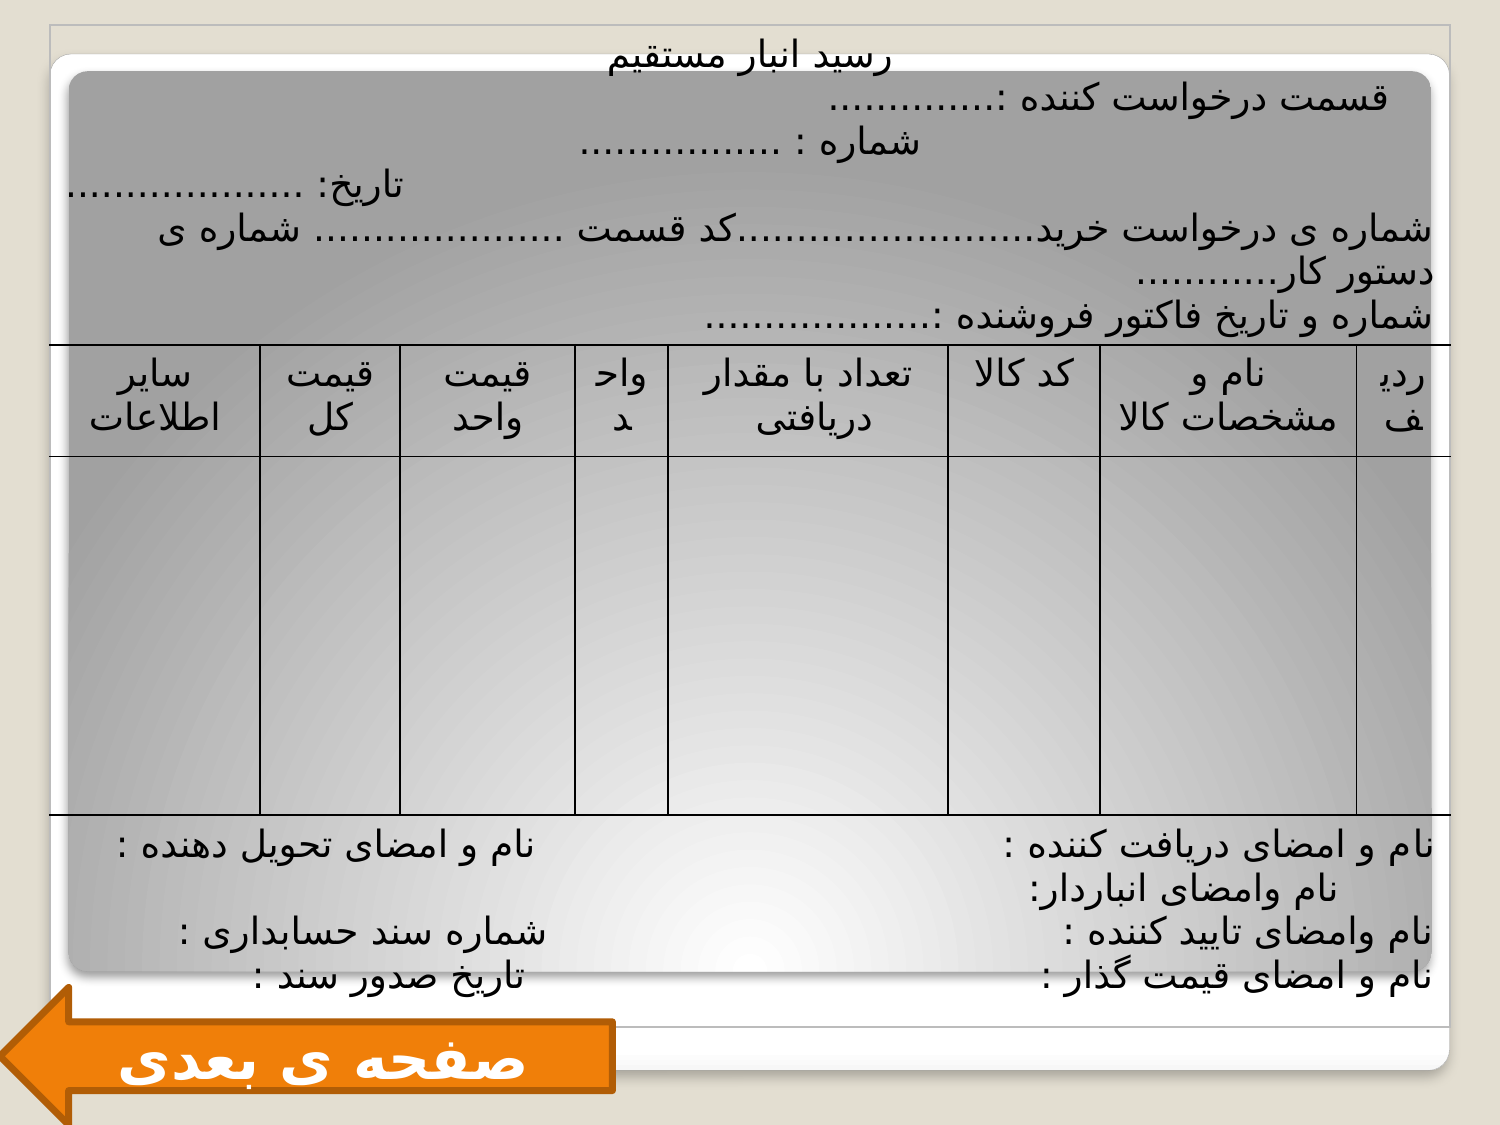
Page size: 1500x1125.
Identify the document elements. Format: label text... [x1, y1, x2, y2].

table_cell ردیف [1357, 346, 1449, 456]
table_cell [669, 457, 947, 814]
table_cell نام و مشخصات کالا [1101, 346, 1356, 456]
table_cell [949, 457, 1099, 814]
table_cell نام و امضای دریافت کننده : نام و امضای تحویل دهنده : نام وامضای انباردار: نام وامضای تایید کننده : شماره سند حسابداری : نام و امضای قیمت گذار : تاریخ صدور سند : [51, 816, 1449, 1026]
text_box صفحه ی بعدی [0, 984, 616, 1125]
table_cell [401, 457, 574, 814]
table_cell قیمت واحد [401, 346, 574, 456]
table_cell [576, 457, 667, 814]
table_cell سایر اطلاعات [51, 346, 259, 456]
table_cell [261, 457, 399, 814]
table_cell [1101, 457, 1356, 814]
table_cell کد کالا [949, 346, 1099, 456]
table_cell قیمت کل [261, 346, 399, 456]
table_cell تعداد با مقدار دریافتی [669, 346, 947, 456]
table_header رسید انبار مستقیم قسمت درخواست کننده :.............. شماره : ................. تاریخ: .................... شماره ی درخواست خرید.........................کد قسمت ..................... شماره ی دستور کار............ شماره و تاریخ فاکتور فروشنده :................... [51, 26, 1449, 344]
table_cell [1357, 457, 1449, 814]
table_cell واحد [576, 346, 667, 456]
table_cell [51, 457, 259, 814]
